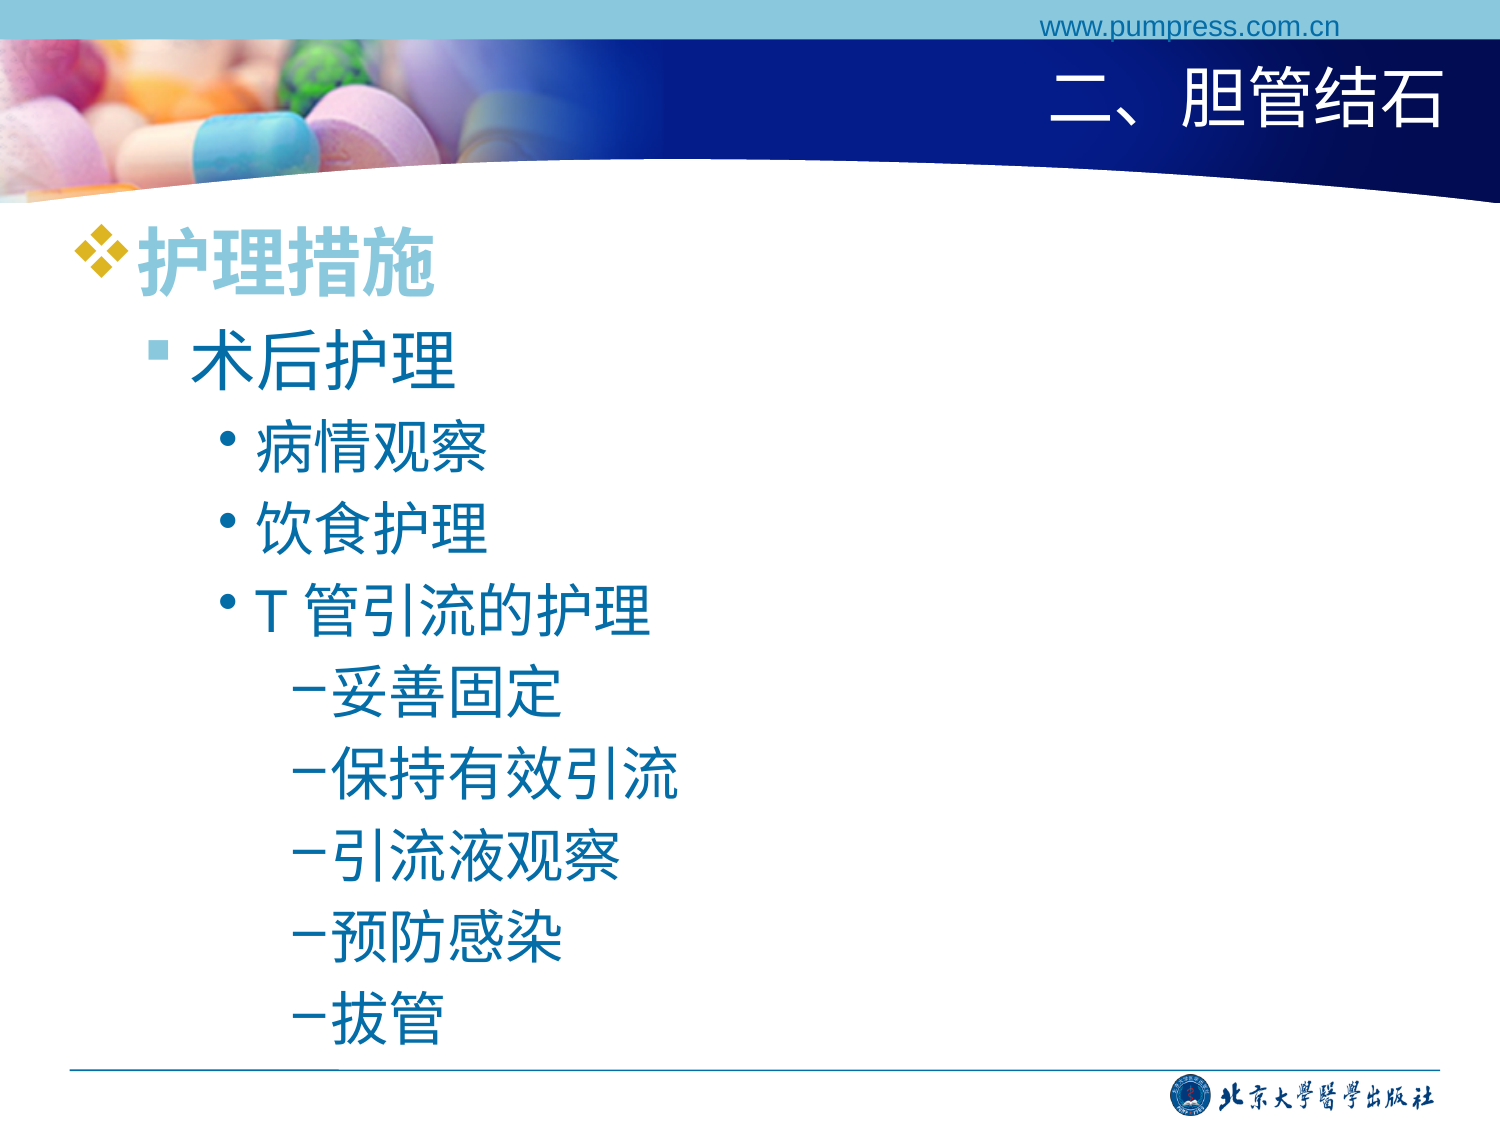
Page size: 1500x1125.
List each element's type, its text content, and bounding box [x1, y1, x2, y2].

list 护理措施 术后护理 病情观察 饮食护理 T管引流的护理 妥善固定 保持有效引流 引流液观察 预防感染 拔管 [52, 207, 1466, 1009]
picture [1170, 1074, 1436, 1118]
picture [0, 40, 1500, 203]
slide_number www.pumpress.com.cn [1025, 0, 1463, 38]
title 二、胆管结石 [137, 49, 1463, 143]
